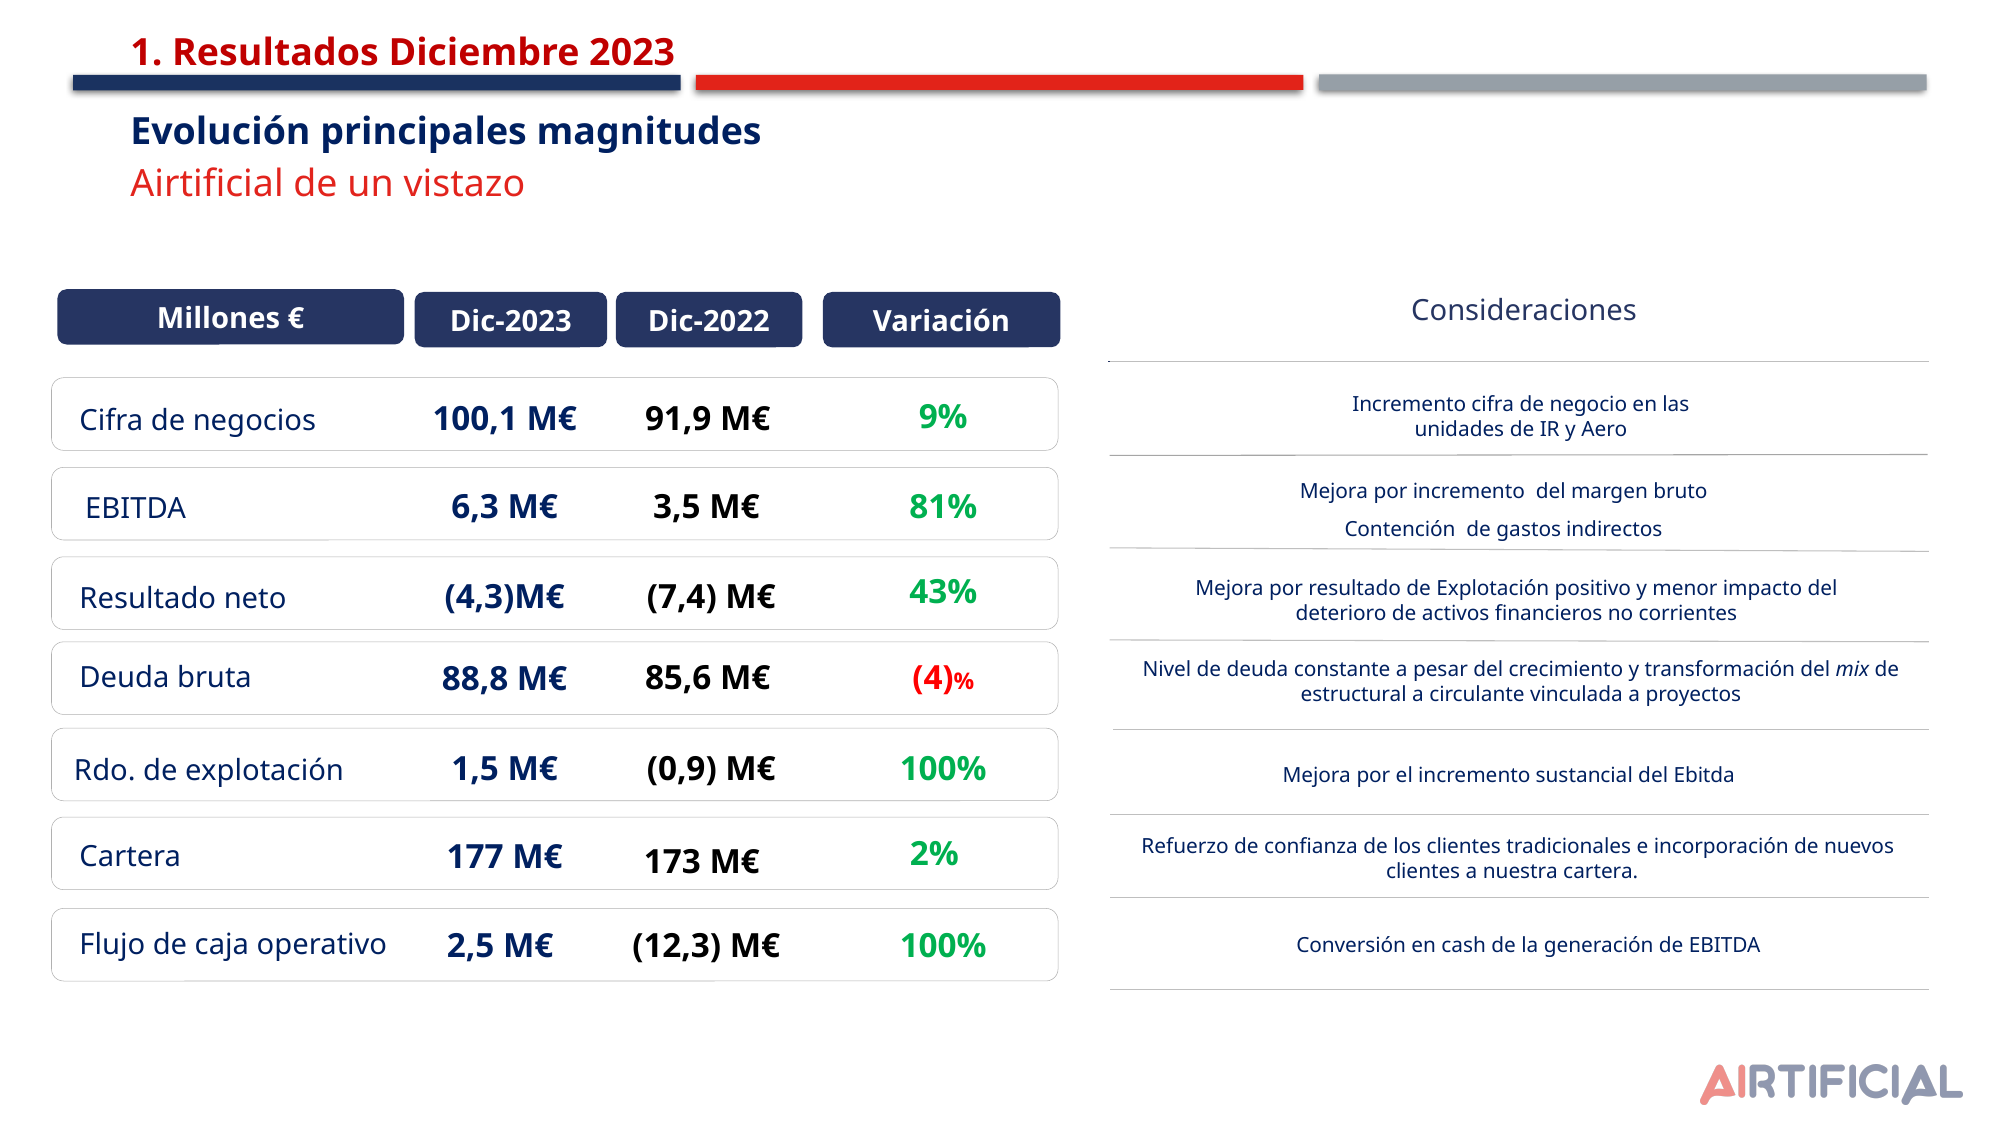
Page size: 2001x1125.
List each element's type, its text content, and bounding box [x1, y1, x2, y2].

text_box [50, 556, 1059, 630]
text_box Mejora por resultado de Explotación positivo y menor impacto del deterioro de activos financieros no corrientes [1177, 563, 1856, 631]
text_box Airtificial de un vistazo [122, 141, 1423, 227]
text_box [50, 641, 1059, 715]
text_box Dic-2023 [414, 291, 608, 348]
text_box Incremento cifra de negocio en las unidades de IR y Aero [1326, 379, 1715, 448]
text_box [1108, 547, 1930, 552]
text_box Mejora por el incremento sustancial del Ebitda [1100, 751, 1917, 799]
text_box Millones € [57, 289, 405, 345]
text_box Nivel de deuda constante a pesar del crecimiento y transformación del mix de estructural a circulante vinculada a proyectos [1118, 653, 1924, 712]
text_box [1108, 639, 1930, 643]
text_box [50, 727, 1059, 802]
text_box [50, 377, 1059, 451]
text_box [50, 816, 1059, 891]
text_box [50, 466, 1059, 541]
text_box Mejora por incremento del margen bruto Contención de gastos indirectos [1218, 465, 1789, 524]
text_box 1. Resultados Diciembre 2023 [122, 10, 1531, 97]
text_box Variación [822, 291, 1061, 348]
text_box Evolución principales magnitudes [122, 89, 1592, 175]
text_box Dic-2022 [615, 291, 803, 348]
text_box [50, 907, 1059, 982]
text_box Conversión en cash de la generación de EBITDA [1246, 922, 1811, 970]
text_box Refuerzo de confianza de los clientes tradicionales e incorporación de nuevos clientes a nuestra cartera. [1118, 826, 1917, 871]
text_box Consideraciones [1259, 281, 1789, 337]
